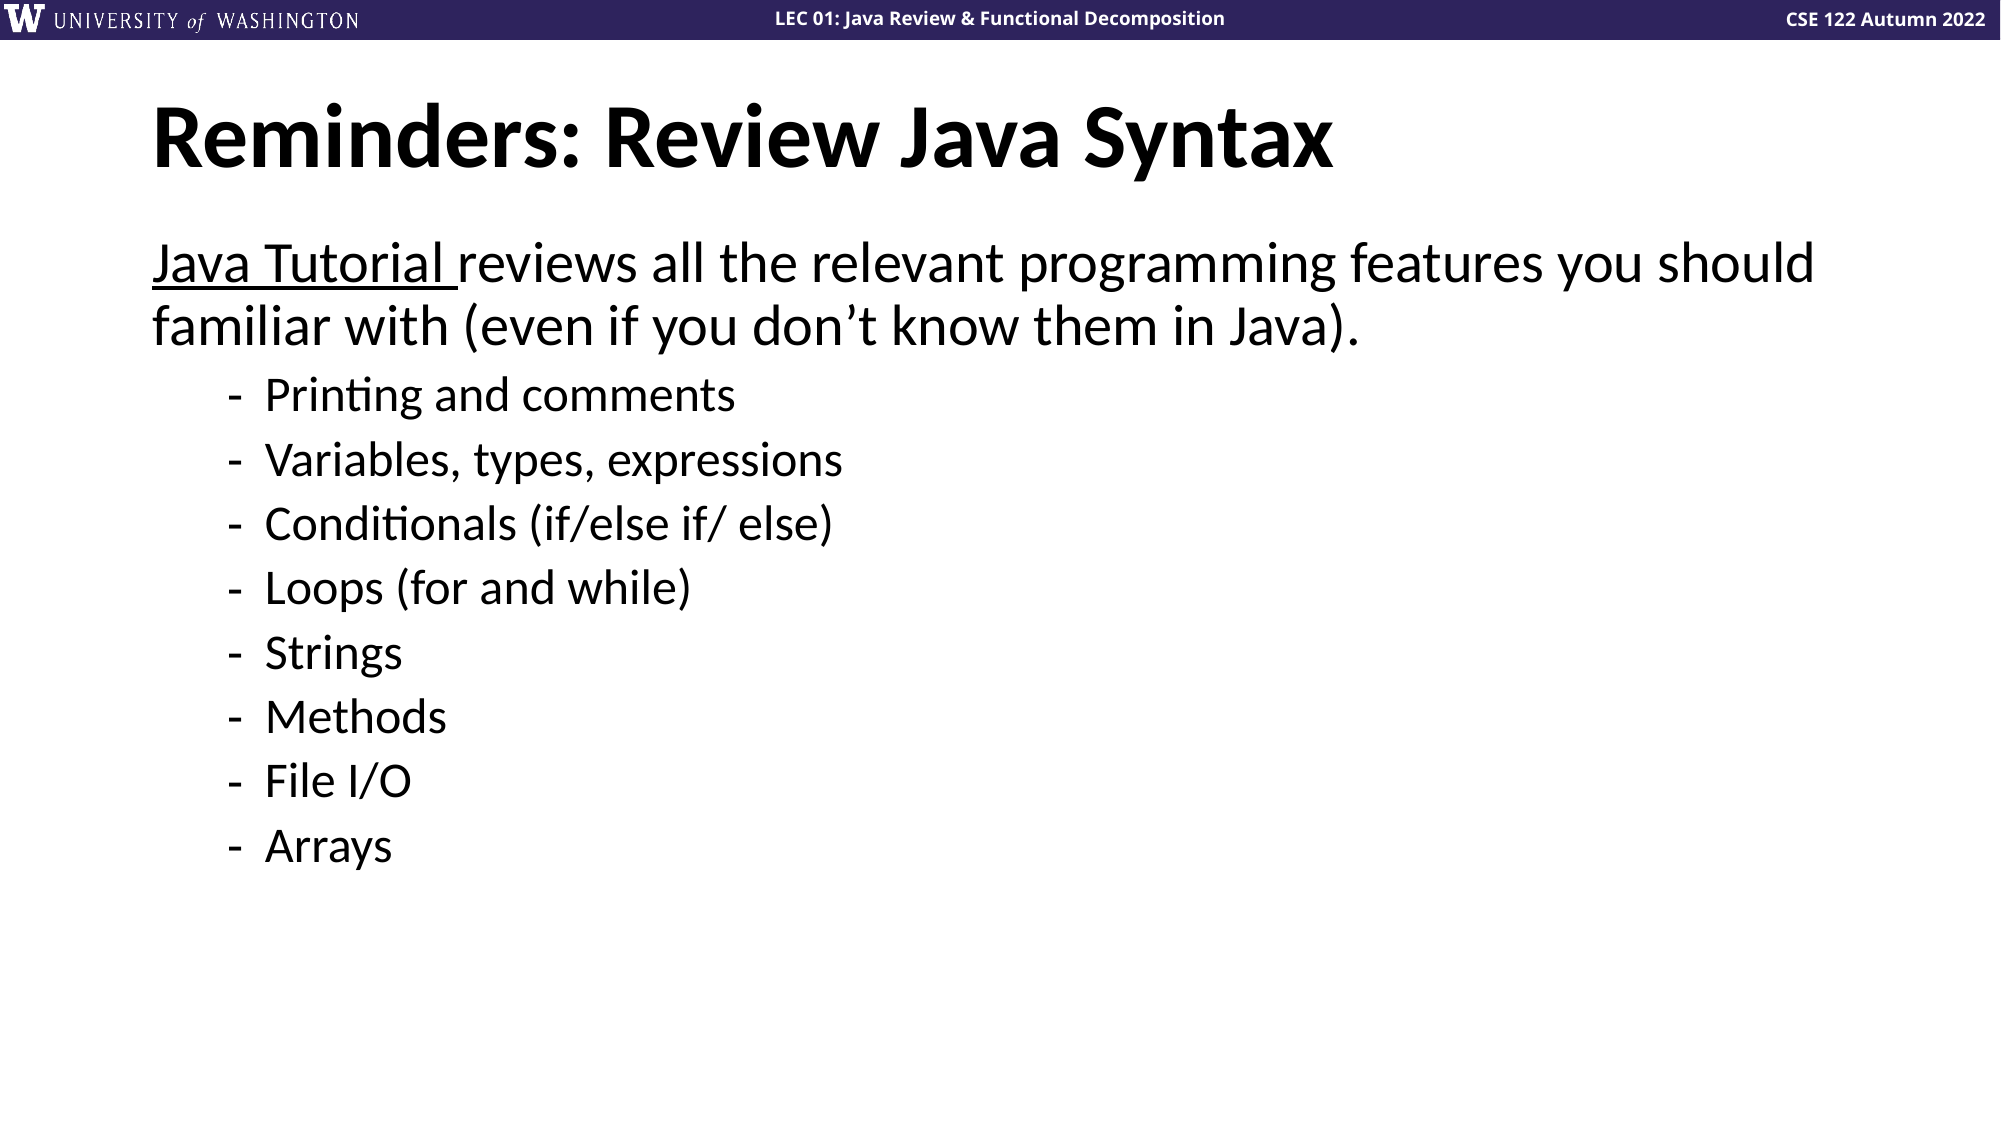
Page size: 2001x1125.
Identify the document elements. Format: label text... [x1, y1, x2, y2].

title Reminders: Review Java Syntax [137, 74, 1863, 200]
list Java Tutorial reviews all the relevant programming features you should familiar with (even if you don’t know them in Java). Printing and comments Variables, types, expressions Conditionals (if/else if/ else) Loops (for and while) Strings Methods File I/O Arrays [137, 224, 1863, 1014]
picture [4, 4, 358, 33]
